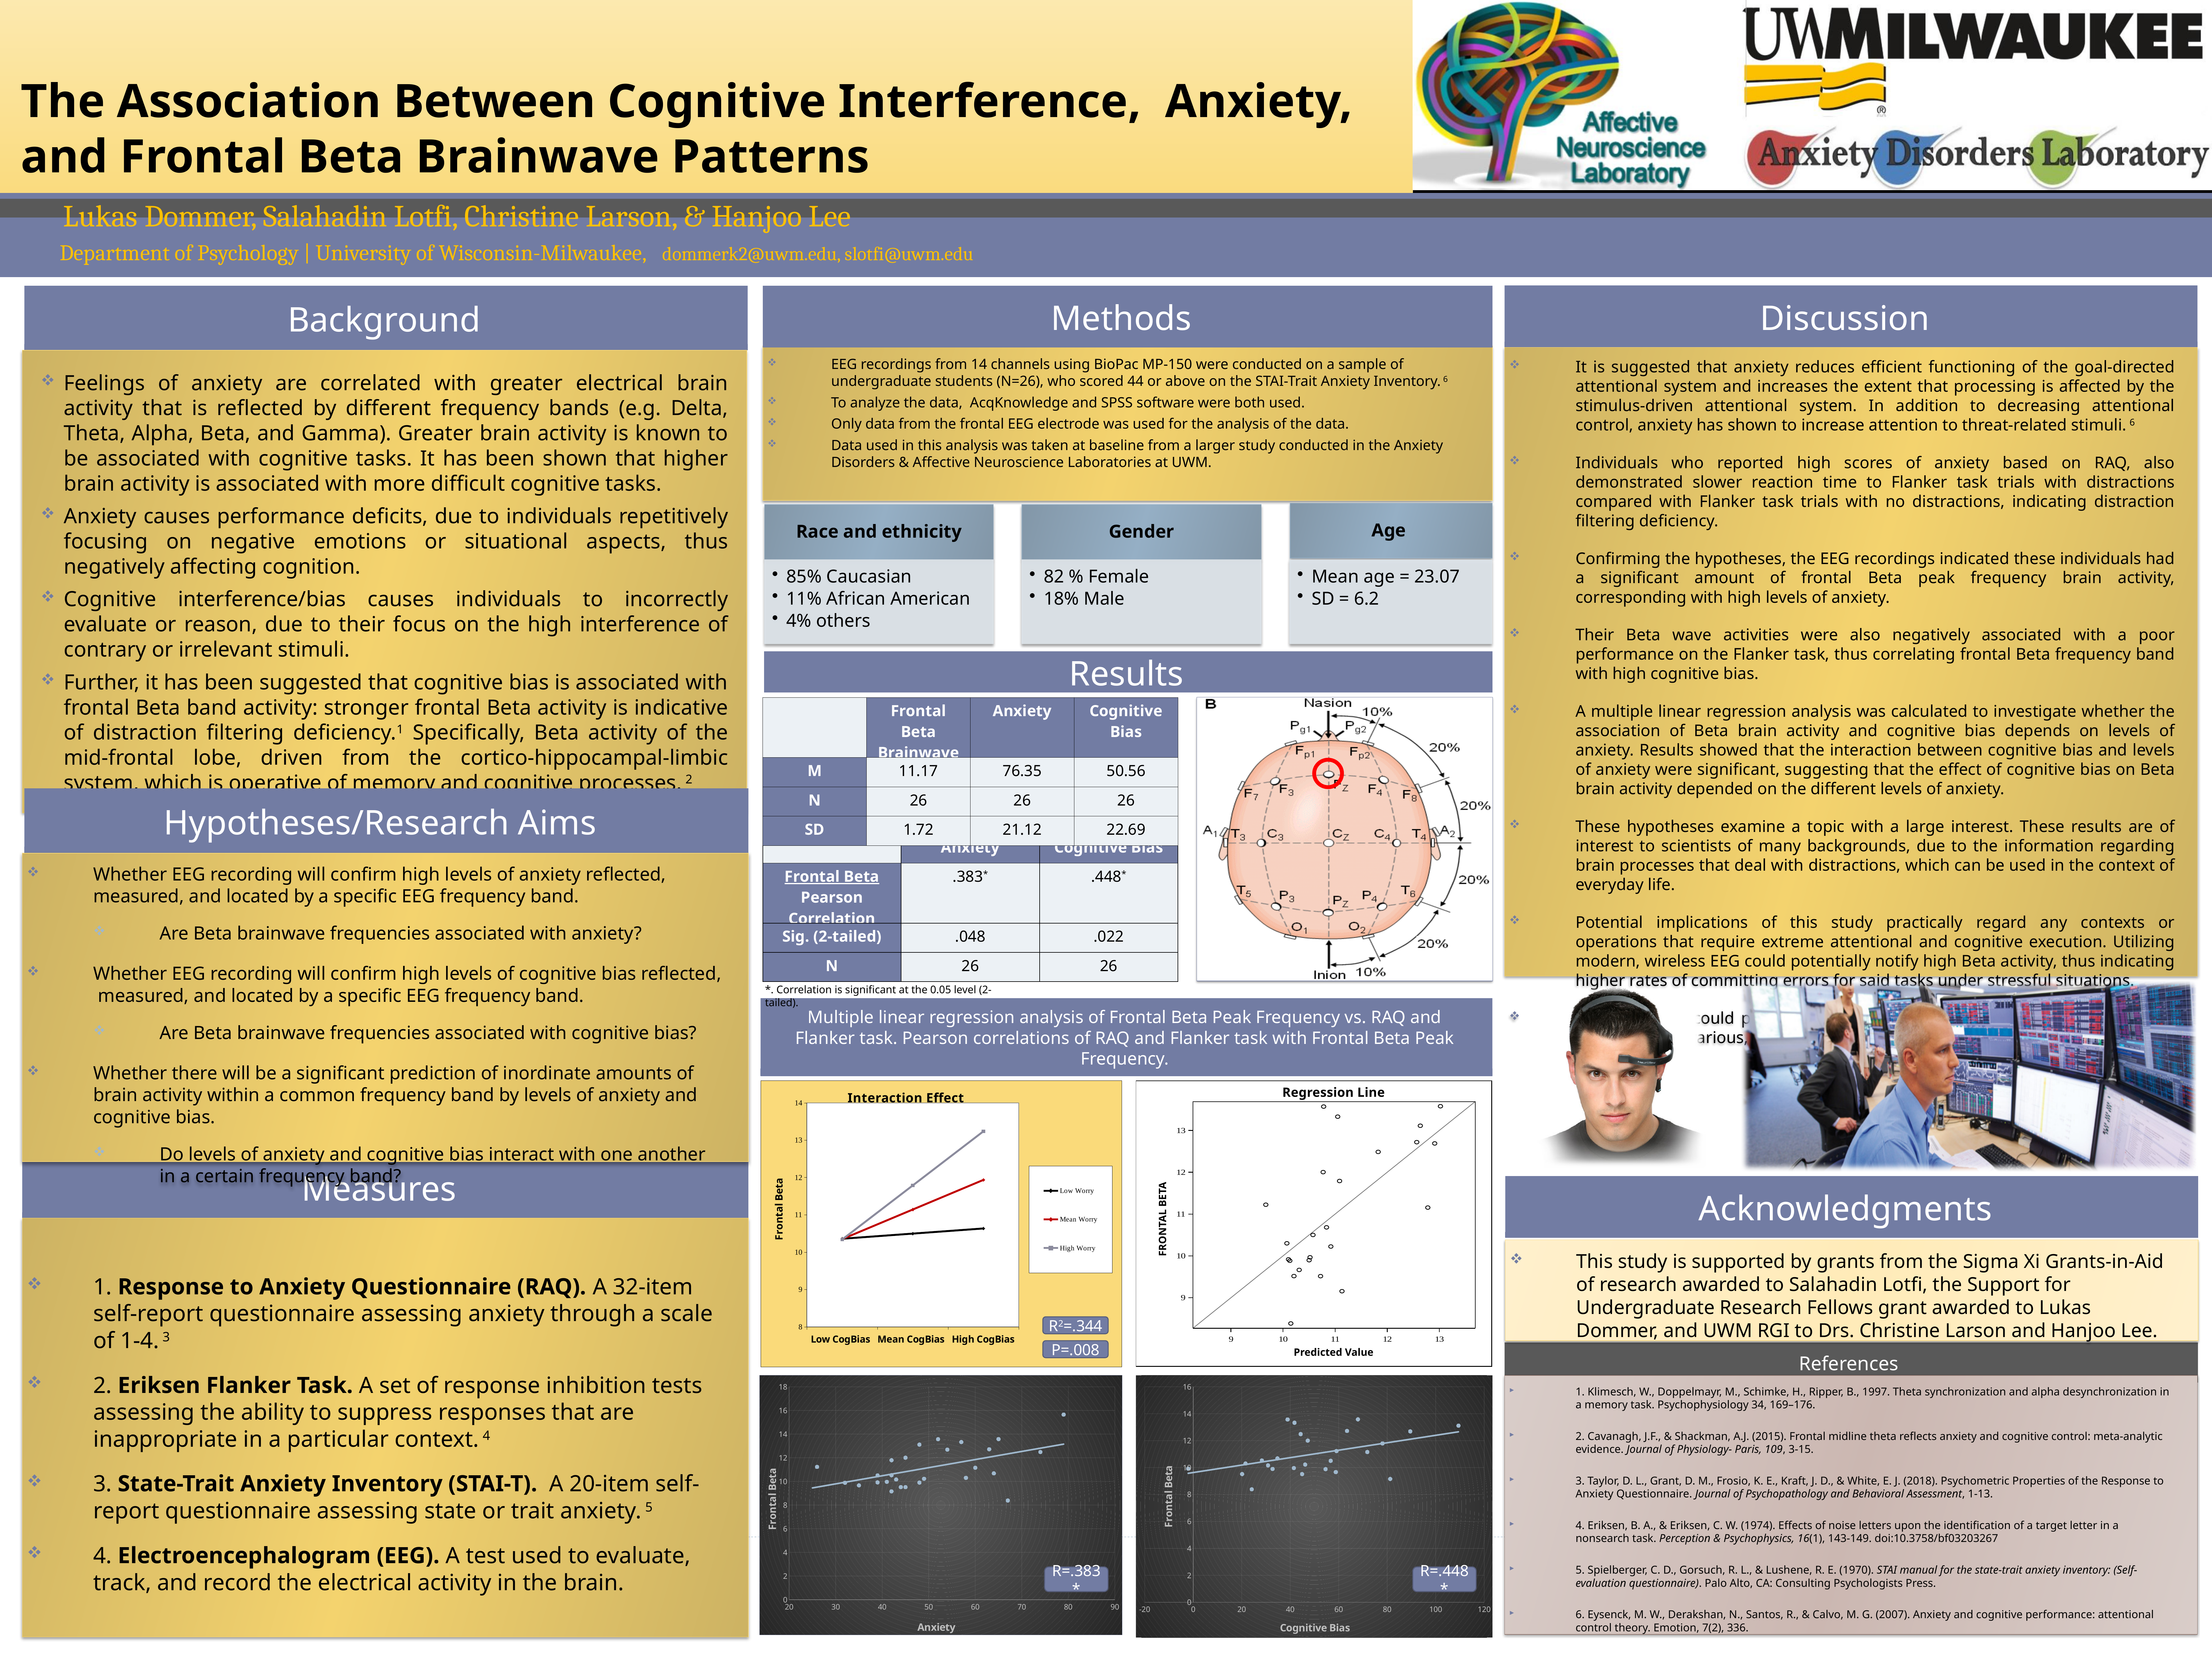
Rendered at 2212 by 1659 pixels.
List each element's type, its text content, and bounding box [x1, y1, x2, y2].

table_header Frontal Beta Brainwave [867, 698, 970, 757]
list It is suggested that anxiety reduces efficient functioning of the goal-directed attentional system and increases the extent that processing is affected by the stimulus-driven attentional system. In addition to decreasing attentional control, anxiety has shown to increase attention to threat-related stimuli. 6 Individuals who reported high scores of anxiety based on RAQ, also demonstrated slower reaction time to Flanker task trials with distractions compared with Flanker task trials with no distractions, indicating distraction filtering deficiency. Confirming the hypotheses, the EEG recordings indicated these individuals had a significant amount of frontal Beta peak frequency brain activity, corresponding with high levels of anxiety. Their Beta wave activities were also negatively associated with a poor performance on the Flanker task, thus correlating frontal Beta frequency band with high cognitive bias. A multiple linear regression analysis was calculated to investigate whether the association of Beta brain activity and cognitive bias depends on levels of anxiety. Results showed that the interaction between cognitive bias and levels of anxiety were significant, suggesting that the effect of cognitive bias on Beta brain activity depended on the different levels of anxiety. These hypotheses examine a topic with a large interest. These results are of interest to scientists of many backgrounds, due to the information regarding brain processes that deal with distractions, which can be used in the context of everyday life. Potential implications of this study practically regard any contexts or operations that require extreme attentional and cognitive execution. Utilizing modern, wireless EEG could potentially notify high Beta activity, thus indicating higher rates of committing errors for said tasks under stressful situations. Future studies could possibly assess the Beta brainwave frequencies as they relate to other various, more complex inhibitory control tasks. [1504, 347, 2198, 976]
table_header Anxiety [971, 698, 1074, 757]
table_cell 50.56 [1074, 758, 1178, 787]
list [1197, 697, 1492, 981]
chart [760, 1081, 1122, 1367]
table_cell 21.12 [971, 816, 1074, 845]
table_cell 26 [971, 787, 1074, 816]
picture [1533, 985, 1706, 1168]
list Lukas Dommer, Salahadin Lotfi, Christine Larson, & Hanjoo Lee Department of Psychology | University of Wisconsin-Milwaukee, dommerk2@uwm.edu, slotfi@uwm.edu [0, 218, 2212, 277]
list Acknowledgments [1505, 1176, 2198, 1238]
table_header [763, 698, 866, 757]
table_cell N [763, 953, 901, 981]
table_cell 76.35 [971, 758, 1074, 787]
table_header Cognitive Bias [1074, 698, 1178, 757]
title The Association Between Cognitive Interference, Anxiety, and Frontal Beta Brainwave Patterns [0, 0, 1413, 193]
list 1. Response to Anxiety Questionnaire (RAQ). A 32-item self-report questionnaire assessing anxiety through a scale of 1-4. 3 2. Eriksen Flanker Task. A set of response inhibition tests assessing the ability to suppress responses that are inappropriate in a particular context. 4 3. State-Trait Anxiety Inventory (STAI-T). A 20-item self-report questionnaire assessing state or trait anxiety. 5 4. Electroencephalogram (EEG). A test used to evaluate, track, and record the electrical activity in the brain. [22, 1218, 749, 1637]
table_cell 11.17 [867, 758, 970, 787]
list EEG recordings from 14 channels using BioPac MP-150 were conducted on a sample of undergraduate students (N=26), who scored 44 or above on the STAI-Trait Anxiety Inventory. 6 To analyze the data, AcqKnowledge and SPSS software were both used. Only data from the frontal EEG electrode was used for the analysis of the data. Data used in this analysis was taken at baseline from a larger study conducted in the Anxiety Disorders & Affective Neuroscience Laboratories at UWM. [763, 346, 1493, 501]
list Whether EEG recording will confirm high levels of anxiety reflected, measured, and located by a specific EEG frequency band. Are Beta brainwave frequencies associated with anxiety? Whether EEG recording will confirm high levels of cognitive bias reflected, measured, and located by a specific EEG frequency band. Are Beta brainwave frequencies associated with cognitive bias? Whether there will be a significant prediction of inordinate amounts of brain activity within a common frequency band by levels of anxiety and cognitive bias. Do levels of anxiety and cognitive bias interact with one another in a certain frequency band? [22, 853, 749, 1162]
table_header Cognitive Bias [1040, 846, 1178, 863]
table_cell 26 [901, 953, 1039, 981]
table_cell Sig. (2-tailed) [763, 924, 901, 952]
list Results [764, 651, 1492, 692]
table_cell .022 [1040, 924, 1178, 952]
table_cell 26 [1074, 787, 1178, 816]
table_cell SD [763, 816, 866, 845]
list Hypotheses/Research Aims [24, 788, 748, 852]
table_cell .048 [901, 924, 1039, 952]
list Background [24, 286, 748, 350]
list Methods [763, 286, 1492, 347]
chart [759, 1375, 1122, 1637]
table_cell Frontal Beta Pearson Correlation [763, 863, 901, 923]
list References [1504, 1344, 2198, 1375]
table_header Anxiety [901, 846, 1039, 863]
list Feelings of anxiety are correlated with greater electrical brain activity that is reflected by different frequency bands (e.g. Delta, Theta, Alpha, Beta, and Gamma). Greater brain activity is known to be associated with cognitive tasks. It has been shown that higher brain activity is associated with more difficult cognitive tasks. Anxiety causes performance deficits, due to individuals repetitively focusing on negative emotions or situational aspects, thus negatively affecting cognition. Cognitive interference/bias causes individuals to incorrectly evaluate or reason, due to their focus on the high interference of contrary or irrelevant stimuli. Further, it has been suggested that cognitive bias is associated with frontal Beta band activity: stronger frontal Beta activity is indicative of distraction filtering deficiency.1 Specifically, Beta activity of the mid-frontal lobe, driven from the cortico-hippocampal-limbic system, which is operative of memory and cognitive processes. 2 [22, 350, 747, 813]
table_cell 1.72 [867, 816, 970, 845]
table_cell 22.69 [1074, 816, 1178, 845]
chart [1135, 1375, 1492, 1638]
text_box *. Correlation is significant at the 0.05 level (2-tailed). [760, 981, 1004, 1011]
table_cell M [763, 758, 866, 787]
list Discussion [1504, 285, 2198, 347]
table_cell 26 [867, 787, 970, 816]
table_cell .448* [1040, 863, 1178, 923]
list This study is supported by grants from the Sigma Xi Grants-in-Aid of research awarded to Salahadin Lotfi, the Support for Undergraduate Research Fellows grant awarded to Lukas Dommer, and UWM RGI to Drs. Christine Larson and Hanjoo Lee. [1505, 1240, 2198, 1341]
picture [1413, 0, 2212, 194]
list Measures [22, 1167, 748, 1218]
table_cell N [763, 787, 866, 816]
list 1. Klimesch, W., Doppelmayr, M., Schimke, H., Ripper, B., 1997. Theta synchronization and alpha desynchronization in a memory task. Psychophysiology 34, 169–176. 2. Cavanagh, J.F., & Shackman, A.J. (2015). Frontal midline theta reflects anxiety and cognitive control: meta-analytic evidence. Journal of Physiology- Paris, 109, 3-15. 3. Taylor, D. L., Grant, D. M., Frosio, K. E., Kraft, J. D., & White, E. J. (2018). Psychometric Properties of the Response to Anxiety Questionnaire. Journal of Psychopathology and Behavioral Assessment, 1-13. 4. Eriksen, B. A., & Eriksen, C. W. (1974). Effects of noise letters upon the identification of a target letter in a nonsearch task. Perception & Psychophysics, 16(1), 143-149. doi:10.3758/bf03203267 5. Spielberger, C. D., Gorsuch, R. L., & Lushene, R. E. (1970). STAI manual for the state-trait anxiety inventory: (Self-evaluation questionnaire). Palo Alto, CA: Consulting Psychologists Press. 6. Eysenck, M. W., Derakshan, N., Santos, R., & Calvo, M. G. (2007). Anxiety and cognitive performance: attentional control theory. Emotion, 7(2), 336. [1504, 1375, 2198, 1635]
table_header [763, 846, 901, 863]
picture [1135, 1081, 1492, 1367]
list Multiple linear regression analysis of Frontal Beta Peak Frequency vs. RAQ and Flanker task. Pearson correlations of RAQ and Flanker task with Frontal Beta Peak Frequency. [760, 998, 1492, 1076]
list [764, 503, 1492, 645]
picture [1741, 981, 2198, 1172]
table_cell 26 [1040, 953, 1178, 981]
table_cell .383* [901, 863, 1039, 923]
